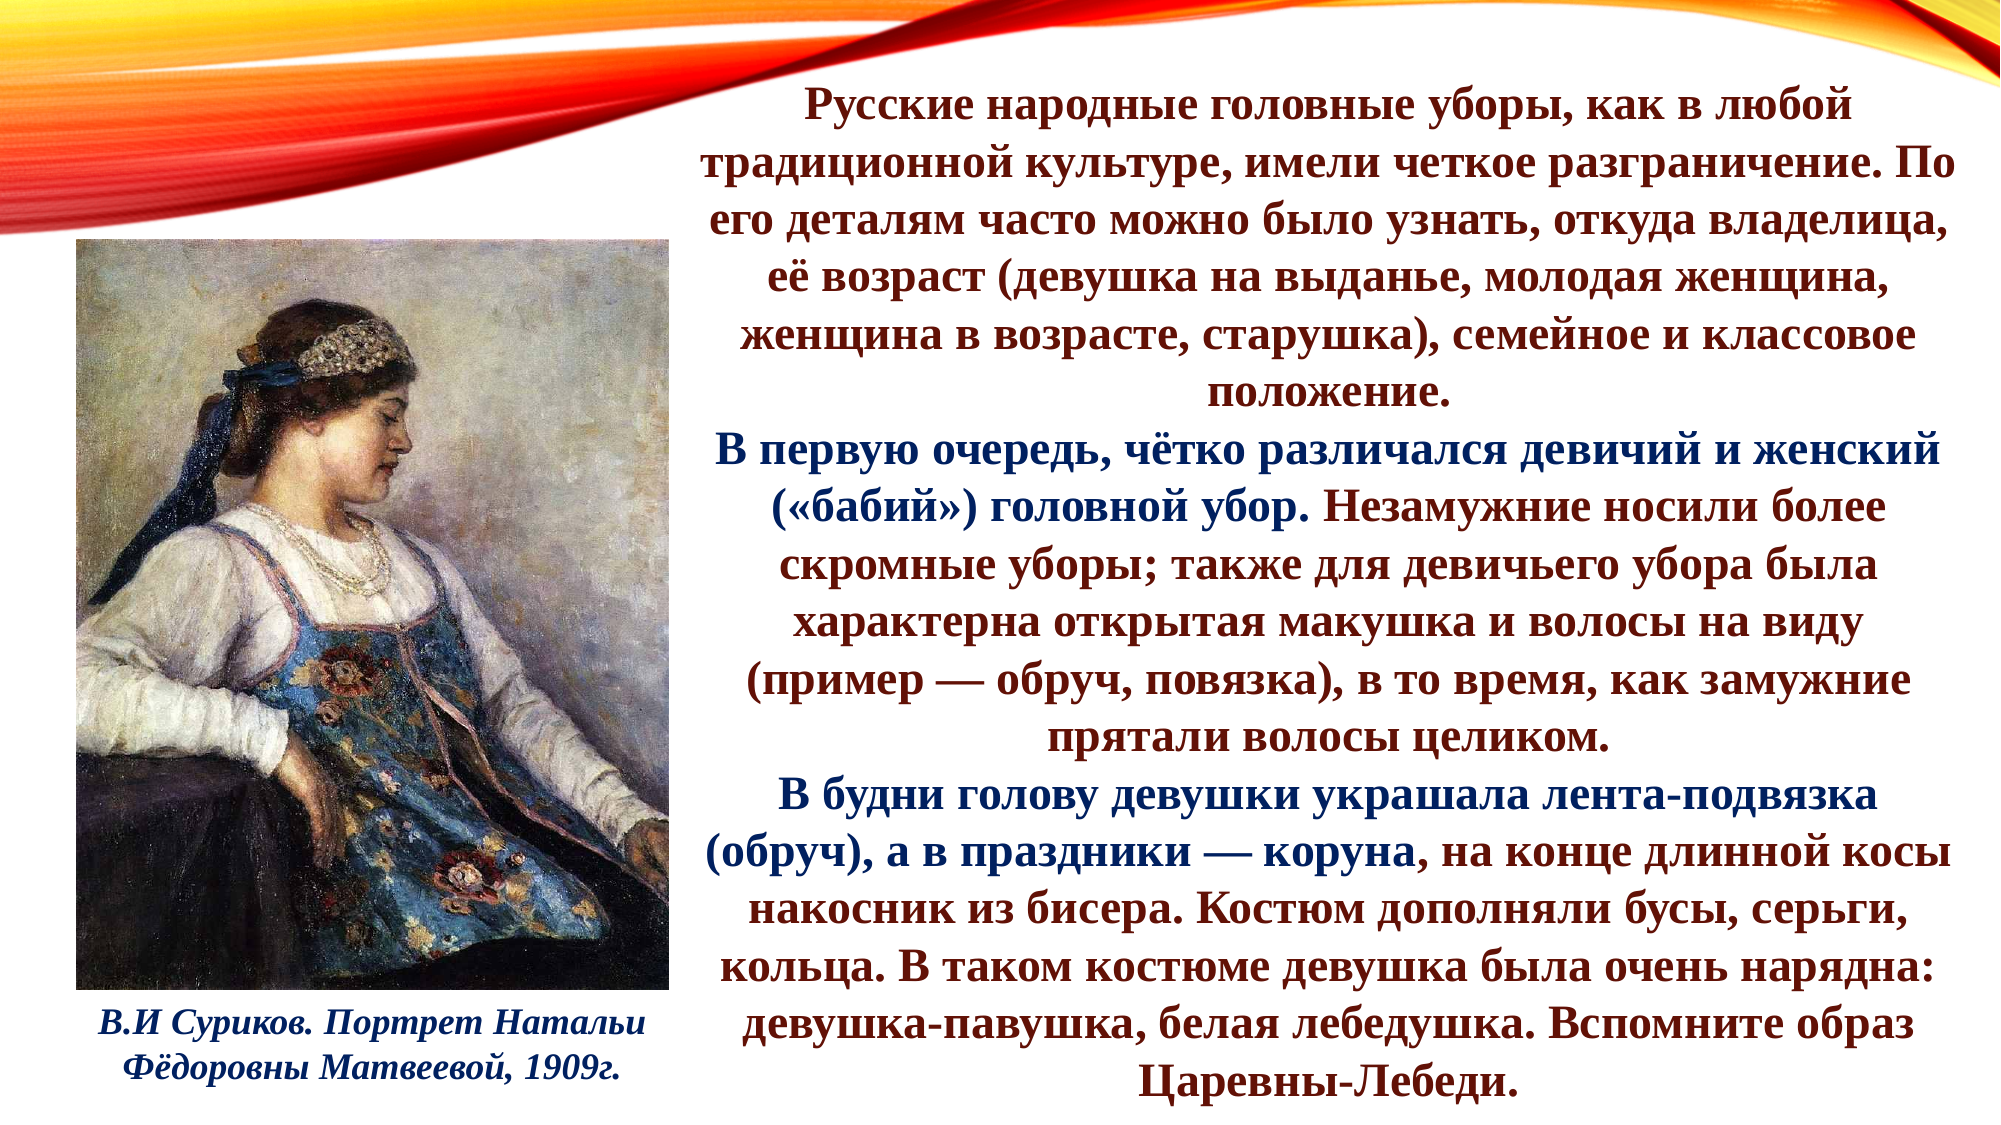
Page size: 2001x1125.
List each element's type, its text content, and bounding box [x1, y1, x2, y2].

picture [0, 0, 2000, 237]
text_box Русские народные головные уборы, как в любой традиционной культуре, имели четкое разграничение. По его деталям часто можно было узнать, откуда владелица, её возраст (девушка на выданье, молодая женщина, женщина в возрасте, старушка), семейное и классовое положение. В первую очередь, чётко различался девичий и женский («бабий») головной убор. Незамужние носили более скромные уборы; также для девичьего убора была характерна открытая макушка и волосы на виду (пример — обруч, повязка), в то время, как замужние прятали волосы целиком. В будни голову девушки украшала лента-подвязка (обруч), а в праздники — коруна, на конце длинной косы накосник из бисера. Костюм дополняли бусы, серьги, кольца. В таком костюме девушка была очень нарядна: девушка-павушка, белая лебедушка. Вспомните образ Царевны-Лебеди. [684, 64, 1975, 1114]
picture [75, 239, 669, 991]
text_box В.И Суриков. Портрет Натальи Фёдоровны Матвеевой, 1909г. [68, 989, 677, 1095]
